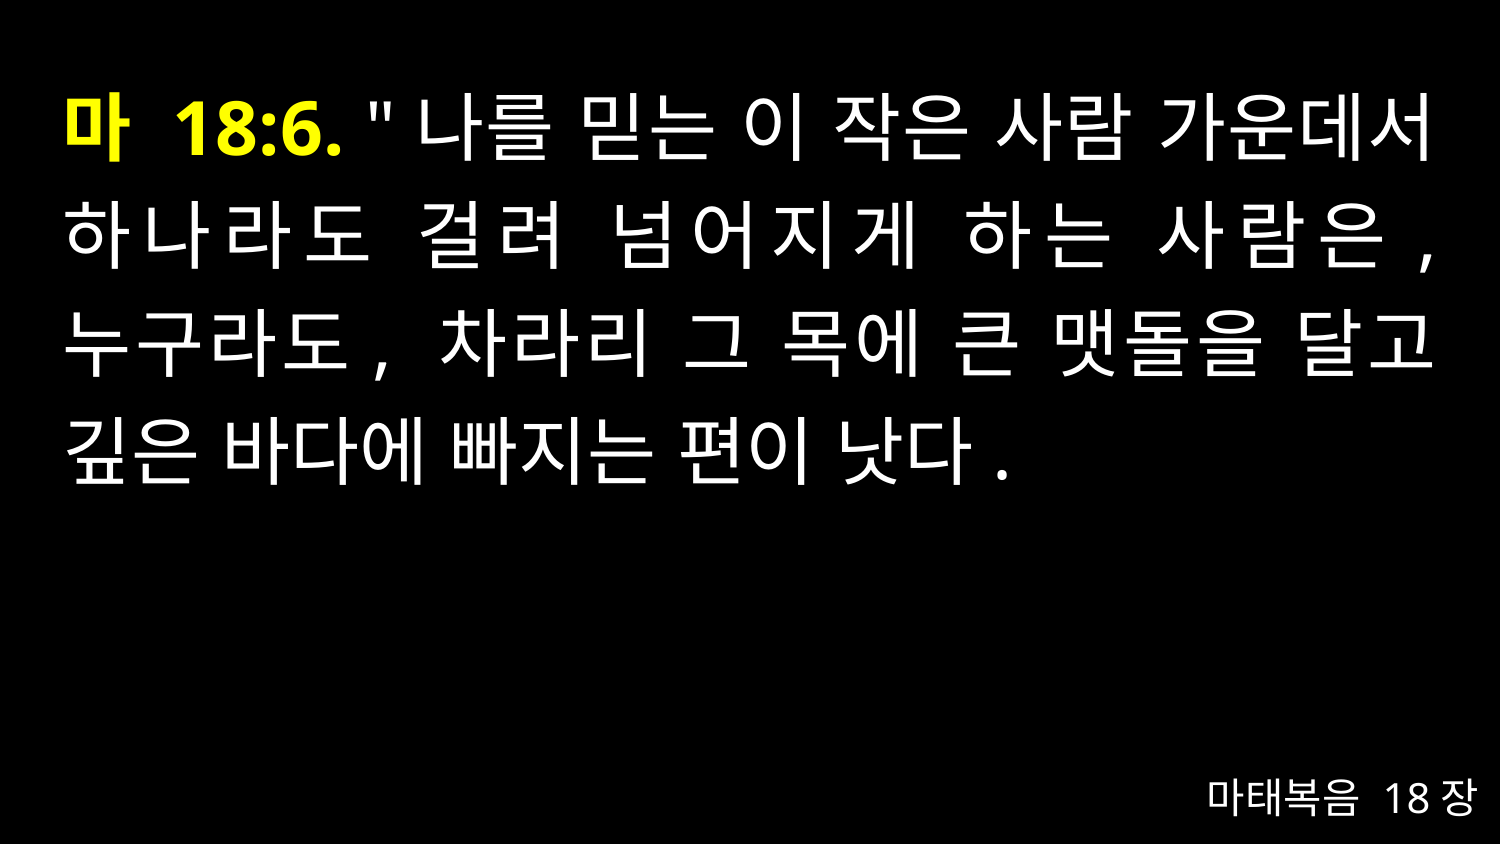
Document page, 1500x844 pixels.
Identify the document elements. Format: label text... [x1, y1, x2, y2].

subtitle 마태복음 18장 [916, 770, 1500, 844]
title 마 18:6. "나를 믿는 이 작은 사람 가운데서 하나라도 걸려 넘어지게 하는 사람은, 누구라도, 차라리 그 목에 큰 맷돌을 달고 깊은 바다에 빠지는 편이 낫다. [0, 0, 1500, 844]
